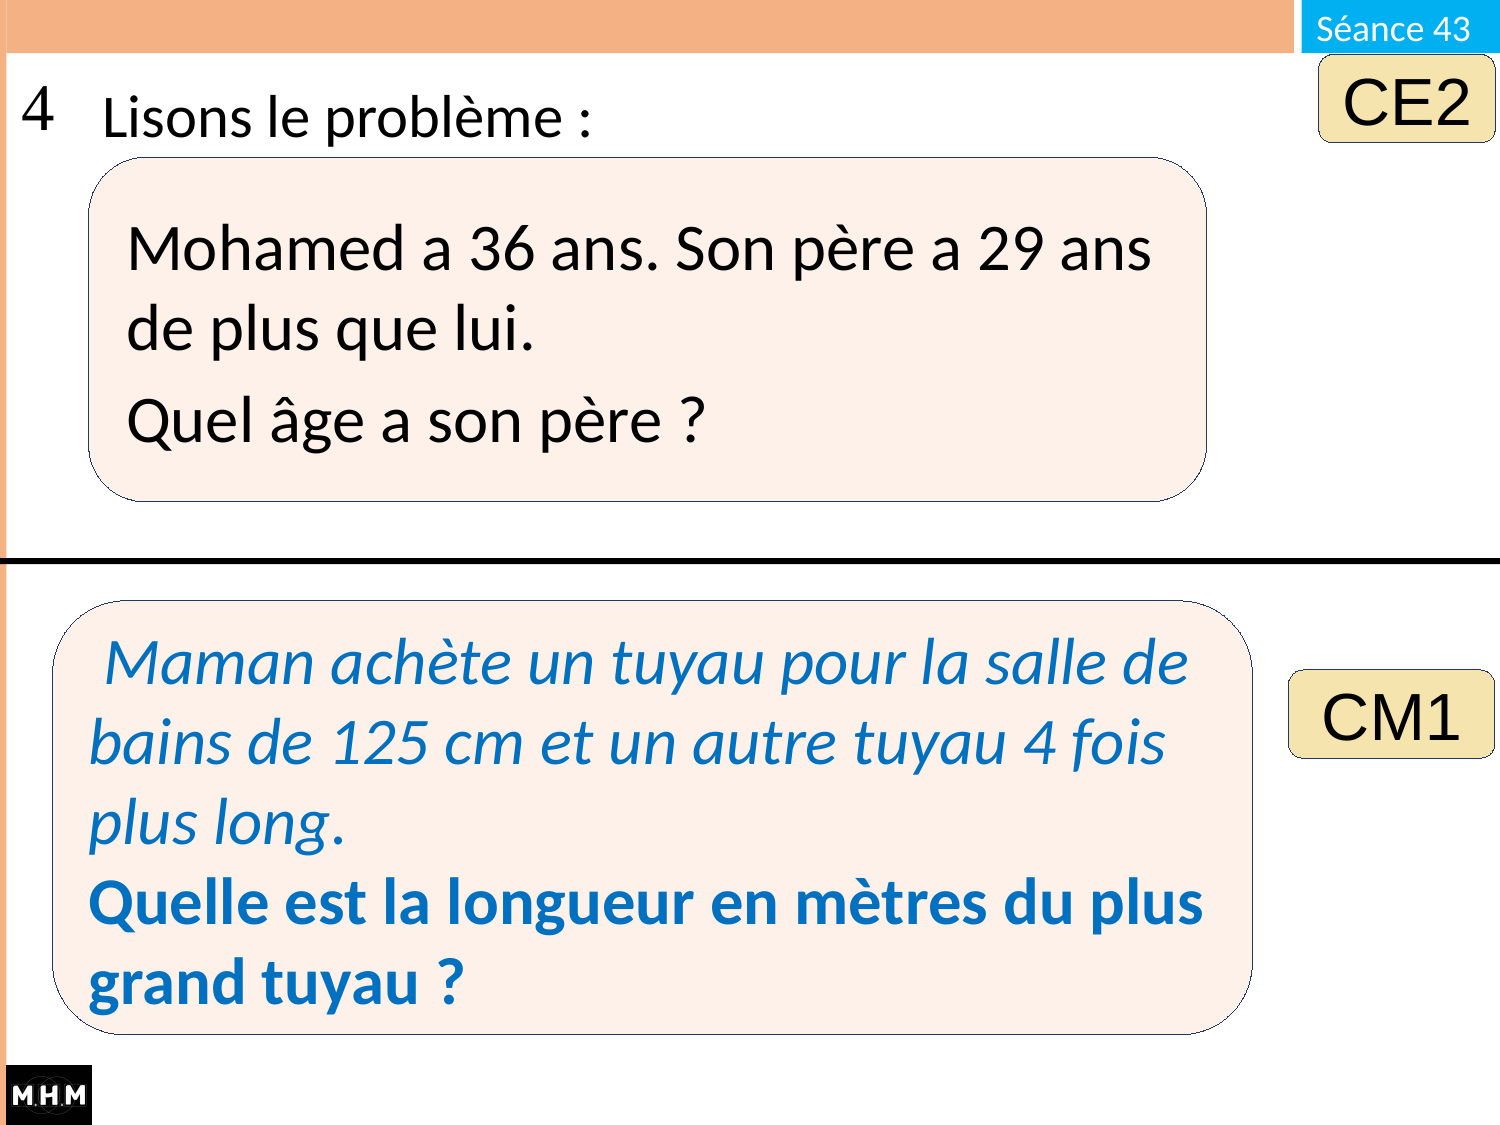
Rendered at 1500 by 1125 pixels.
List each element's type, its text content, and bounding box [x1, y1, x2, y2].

text_box Mohamed a 36 ans. Son père a 29 ans de plus que lui. Quel âge a son père ? [88, 157, 1207, 502]
text_box Maman achète un tuyau pour la salle de bains de 125 cm et un autre tuyau 4 fois plus long. Quelle est la longueur en mètres du plus grand tuyau ? [52, 600, 1253, 1035]
text_box CE2 [1318, 54, 1496, 143]
title Lisons le problème : [87, 32, 1382, 157]
picture [6, 1065, 92, 1125]
text_box CM1 [1288, 669, 1495, 759]
